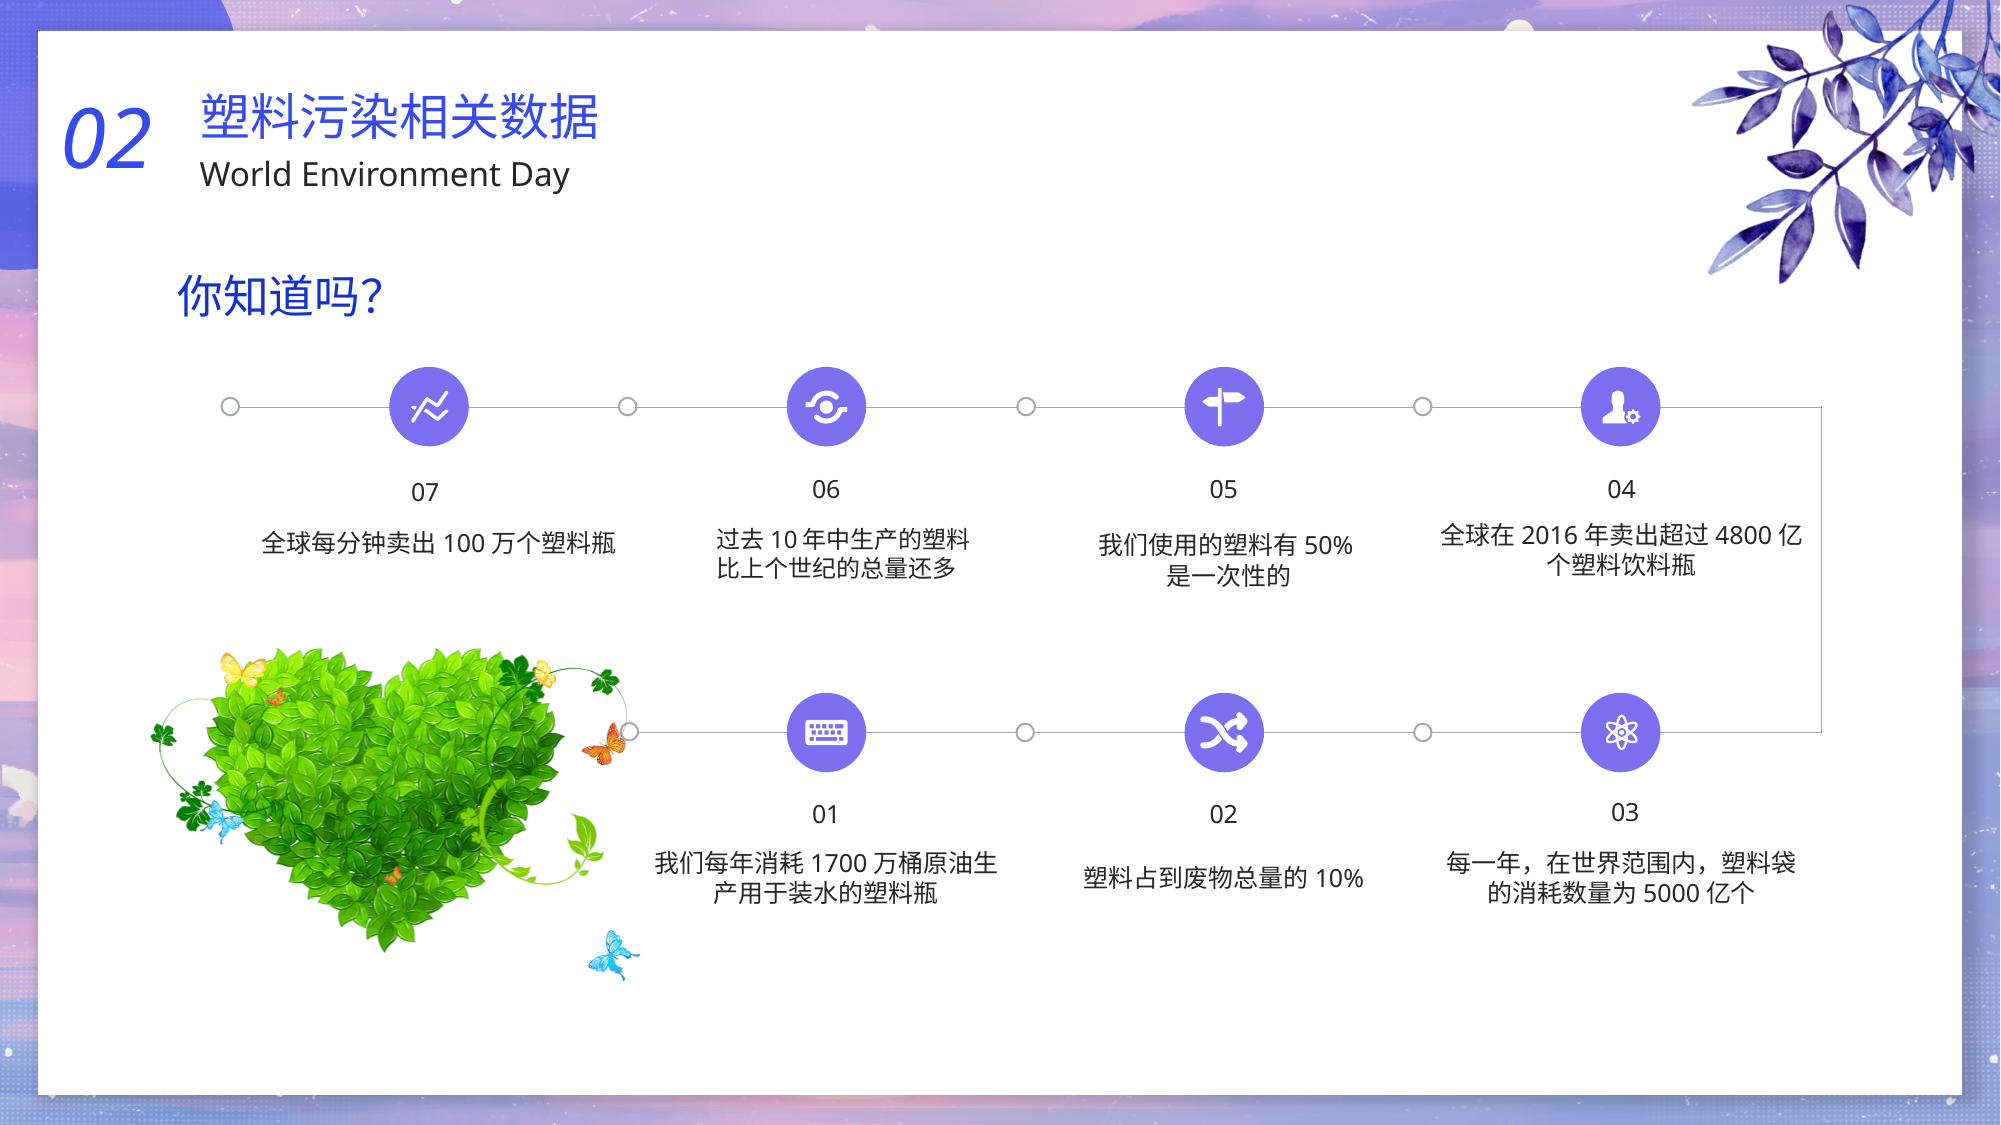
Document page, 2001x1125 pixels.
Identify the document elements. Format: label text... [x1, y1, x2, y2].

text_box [1423, 366, 1820, 600]
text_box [673, 692, 1025, 929]
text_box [1026, 692, 1422, 929]
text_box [40, 77, 729, 202]
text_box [250, 366, 629, 566]
picture [109, 628, 669, 990]
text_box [1423, 692, 1820, 929]
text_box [628, 366, 1025, 605]
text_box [221, 397, 245, 416]
text_box 你知道吗？ [162, 260, 449, 331]
picture [0, 0, 2001, 1125]
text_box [1026, 366, 1422, 611]
